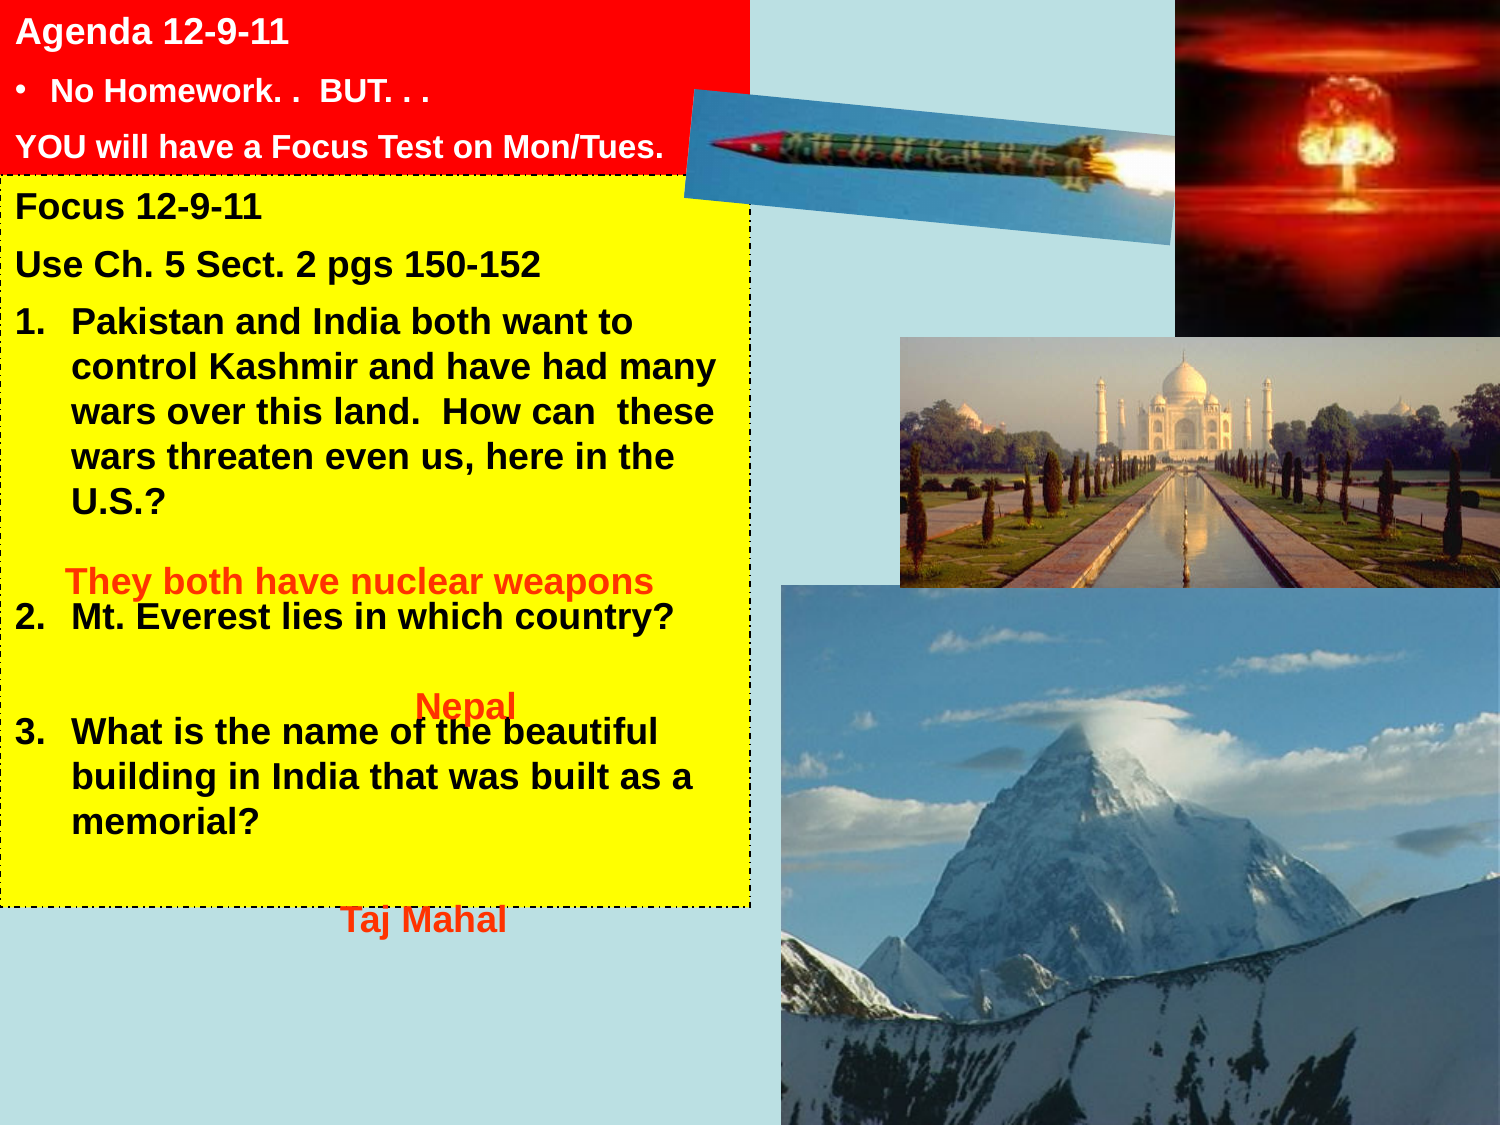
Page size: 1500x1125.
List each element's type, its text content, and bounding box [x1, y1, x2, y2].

text_box Agenda 12-9-11 No Homework. . BUT. . . YOU will have a Focus Test on Mon/Tues. [0, 0, 750, 174]
text_box Taj Mahal [324, 887, 663, 948]
text_box Focus 12-9-11 Use Ch. 5 Sect. 2 pgs 150-152 Pakistan and India both want to control Kashmir and have had many wars over this land. How can these wars threaten even us, here in the U.S.? Mt. Everest lies in which country? What is the name of the beautiful building in India that was built as a memorial? [0, 174, 750, 908]
text_box They both have nuclear weapons [50, 549, 700, 610]
text_box Nepal [399, 674, 738, 735]
picture [684, 0, 1500, 1125]
